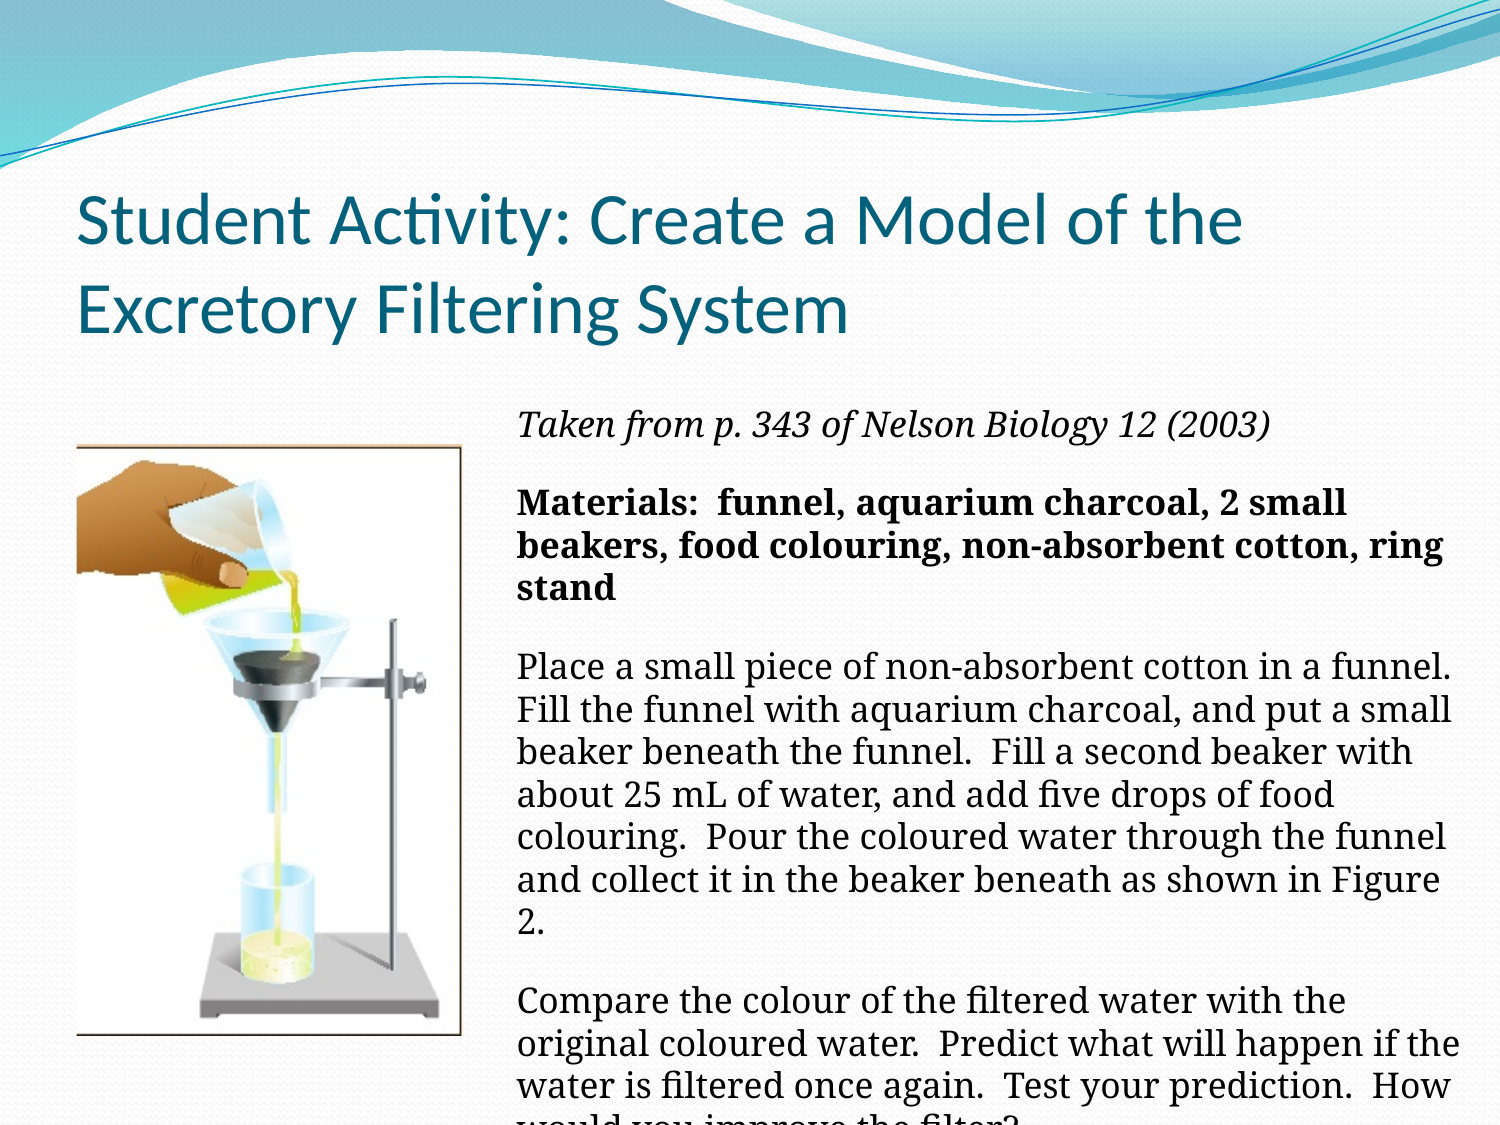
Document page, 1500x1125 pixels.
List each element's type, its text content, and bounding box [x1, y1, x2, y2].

title Student Activity: Create a Model of the Excretory Filtering System [76, 160, 1427, 349]
list Taken from p. 343 of Nelson Biology 12 (2003) Materials: funnel, aquarium charcoal, 2 small beakers, food colouring, non-absorbent cotton, ring stand Place a small piece of non-absorbent cotton in a funnel. Fill the funnel with aquarium charcoal, and put a small beaker beneath the funnel. Fill a second beaker with about 25 mL of water, and add five drops of food colouring. Pour the coloured water through the funnel and collect it in the beaker beneath as shown in Figure 2. Compare the colour of the filtered water with the original coloured water. Predict what will happen if the water is filtered once again. Test your prediction. How would you improve the filter? [501, 344, 1479, 1065]
picture [76, 444, 463, 1037]
